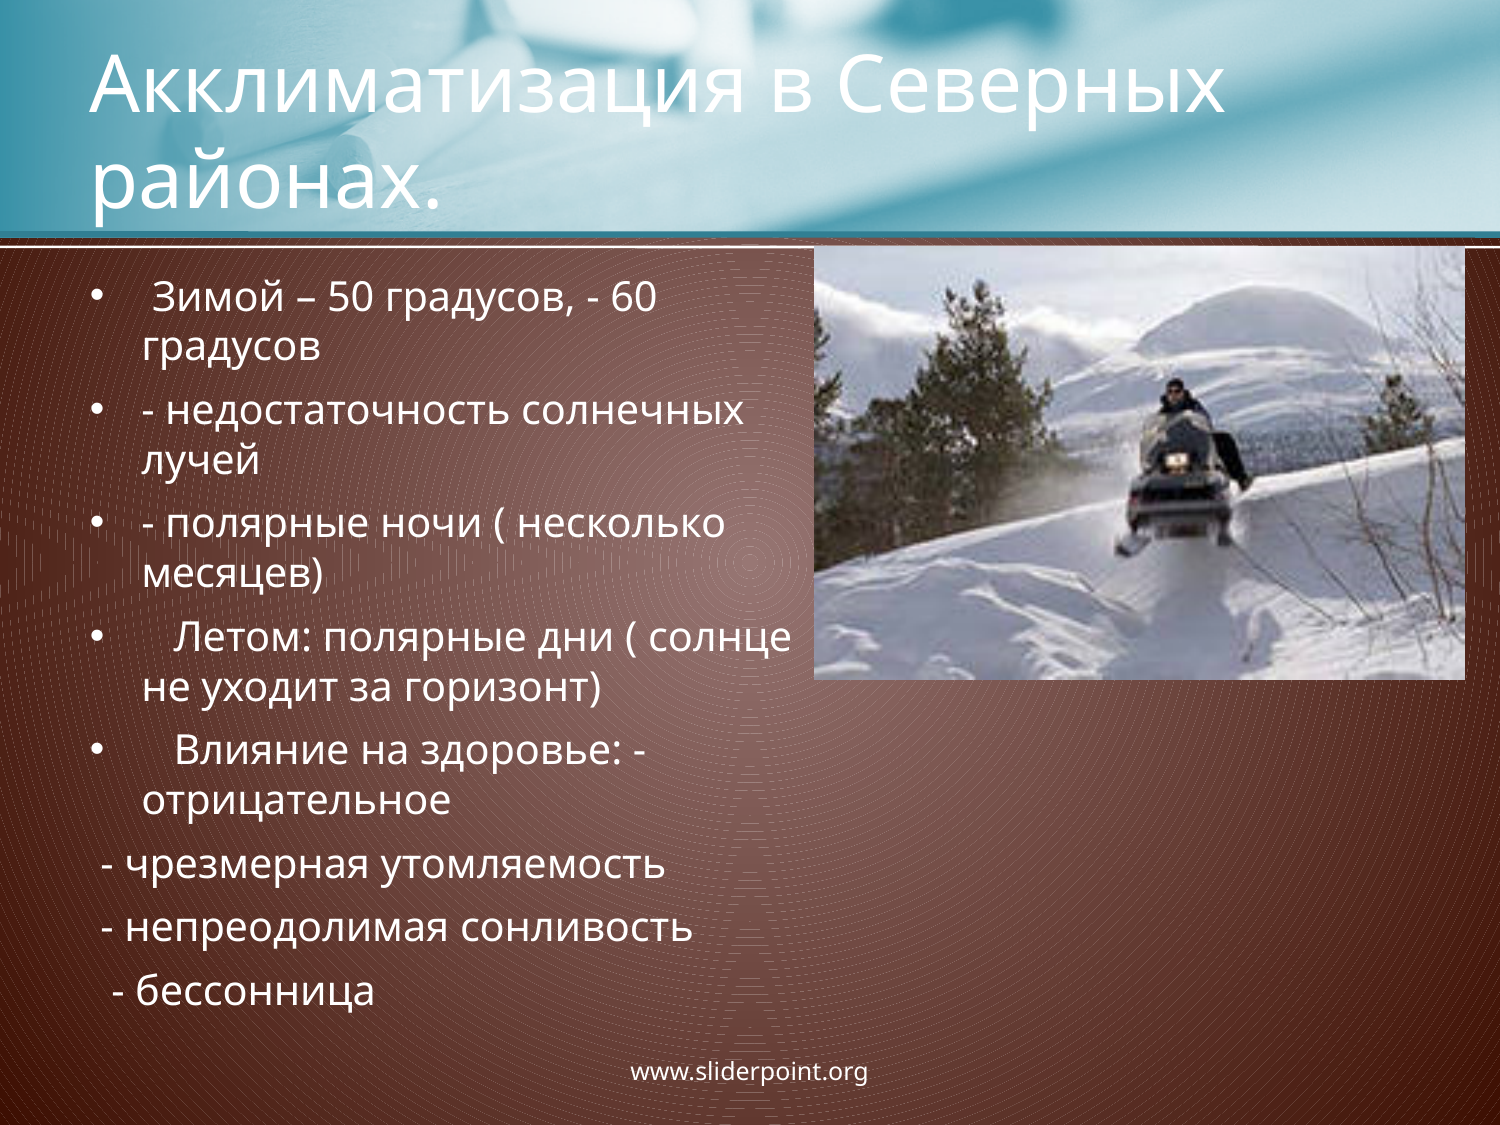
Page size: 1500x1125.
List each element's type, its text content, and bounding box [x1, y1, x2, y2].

title Акклиматизация в Северных районах. [75, 24, 1425, 233]
list Зимой – 50 градусов, - 60 градусов - недостаточность солнечных лучей - полярные ночи ( несколько месяцев) Летом: полярные дни ( солнце не уходит за горизонт) Влияние на здоровье: - отрицательное - чрезмерная утомляемость - непреодолимая сонливость - бессонница [75, 262, 809, 1032]
picture [814, 245, 1465, 680]
footer www.sliderpoint.org [512, 1042, 988, 1103]
